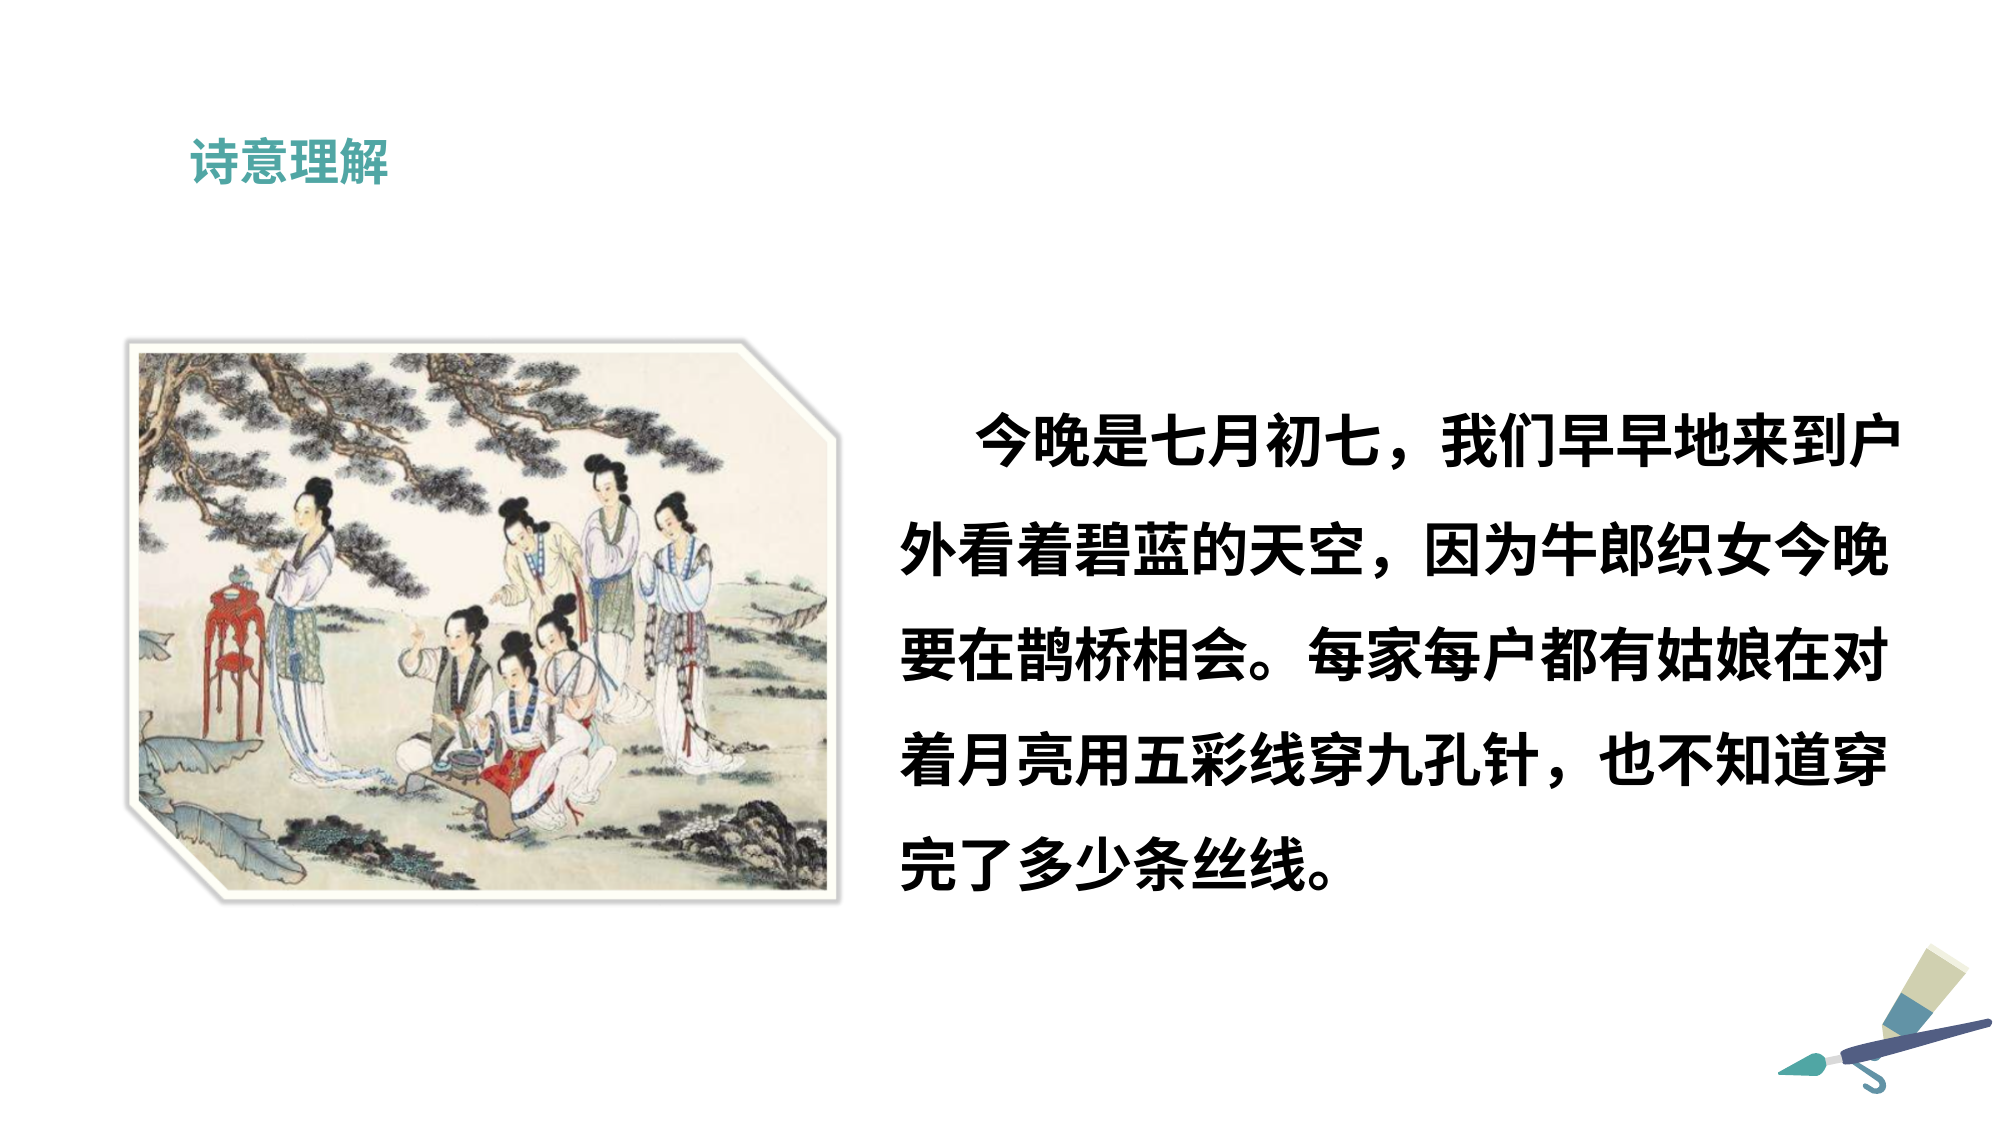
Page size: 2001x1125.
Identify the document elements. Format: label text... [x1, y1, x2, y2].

text_box 今晚是七月初七，我们早早地来到户外看着碧蓝的天空，因为牛郎织女今晚要在鹊桥相会。每家每户都有姑娘在对着月亮用五彩线穿九孔针，也不知道穿完了多少条丝线。 [879, 322, 1927, 908]
picture [117, 331, 849, 912]
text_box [1811, 945, 1974, 1125]
text_box 诗意理解 [174, 123, 405, 199]
